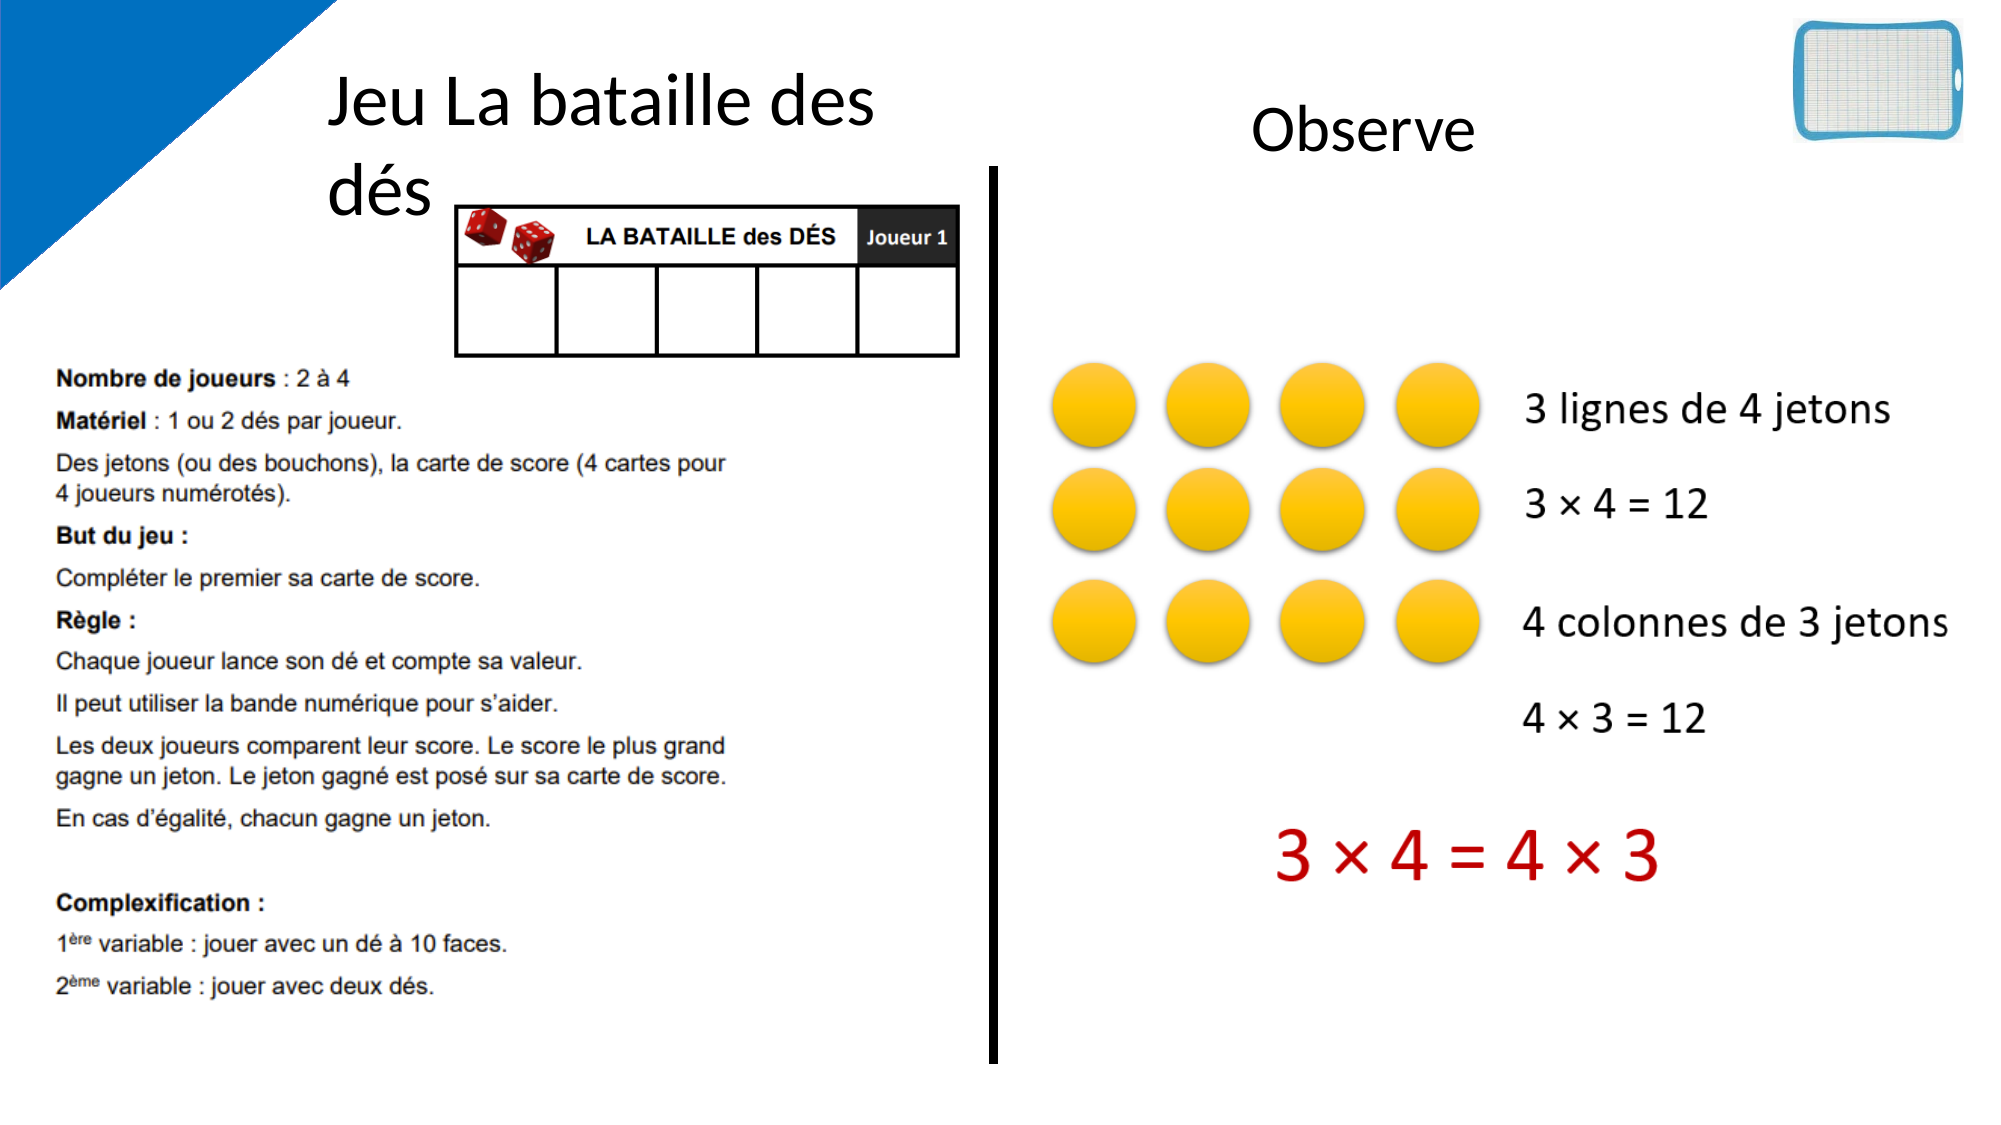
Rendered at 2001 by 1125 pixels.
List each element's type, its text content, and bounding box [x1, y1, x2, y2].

picture [1044, 353, 1949, 887]
text_box [0, 0, 337, 290]
picture [41, 191, 964, 1005]
text_box Jeu La bataille des dés [312, 42, 928, 238]
text_box Observe [1237, 77, 1649, 173]
picture [1792, 18, 1964, 143]
